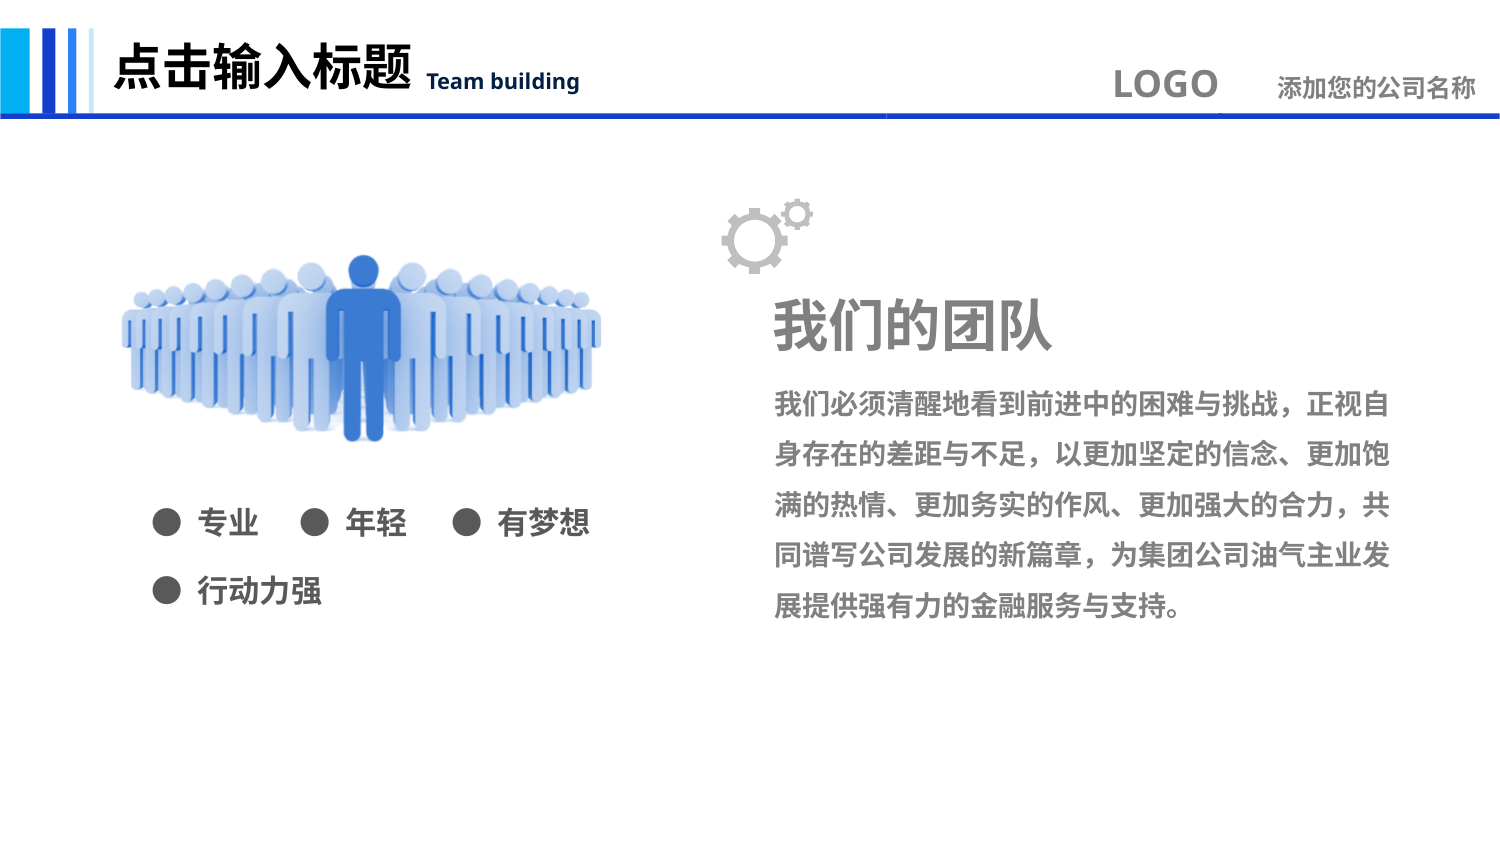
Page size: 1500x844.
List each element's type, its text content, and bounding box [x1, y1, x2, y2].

text_box 点击输入标题 [97, 28, 739, 104]
text_box 我们必须清醒地看到前进中的困难与挑战，正视自身存在的差距与不足，以更加坚定的信念、更加饱满的热情、更加务实的作风、更加强大的合力，共同谱写公司发展的新篇章，为集团公司油气主业发展提供强有力的金融服务与支持。 [759, 361, 1407, 664]
text_box ● 有梦想 [436, 496, 610, 549]
text_box Team building [411, 60, 700, 102]
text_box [0, 28, 94, 112]
text_box LOGO 添加您的公司名称 [1097, 52, 1500, 111]
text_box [0, 113, 1500, 120]
picture [93, 198, 630, 467]
text_box ● 年轻 [284, 496, 436, 549]
text_box [721, 208, 788, 274]
text_box [781, 198, 813, 230]
text_box 我们的团队 [757, 282, 1106, 366]
text_box ● 专业 [136, 496, 284, 549]
text_box ● 行动力强 [136, 564, 381, 617]
